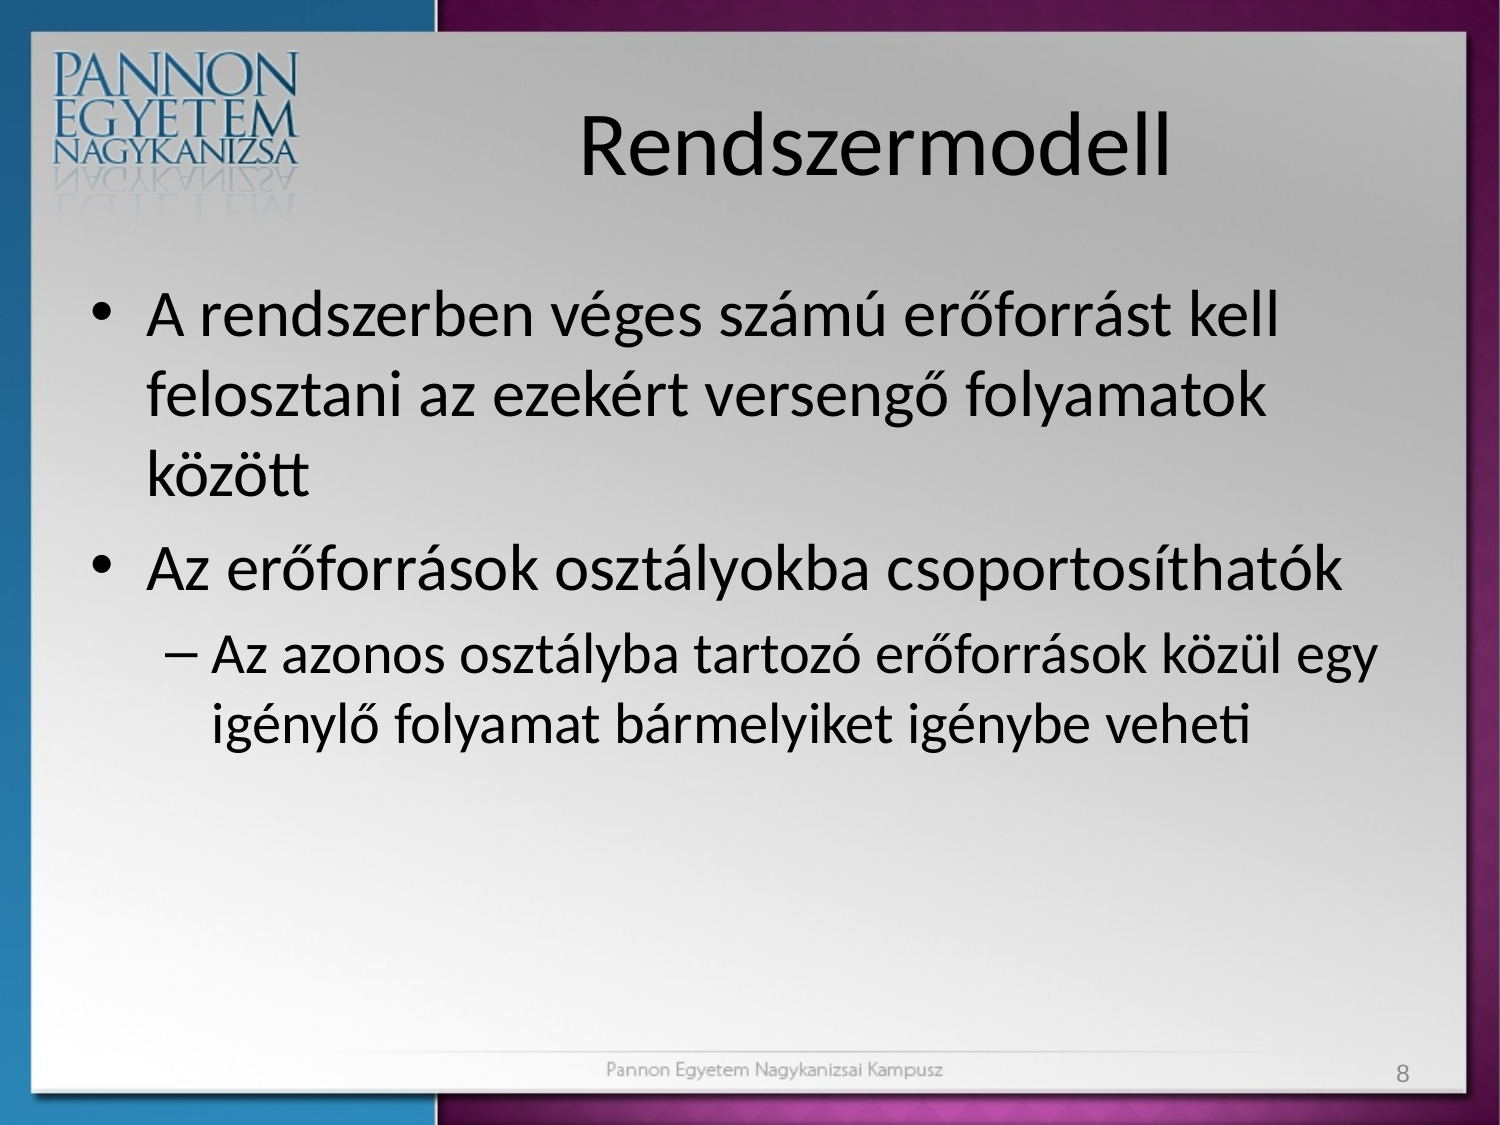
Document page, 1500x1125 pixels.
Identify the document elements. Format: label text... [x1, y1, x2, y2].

picture [0, 0, 1500, 1125]
slide_number 8 [1074, 1042, 1425, 1103]
title Rendszermodell [328, 45, 1425, 233]
list A rendszerben véges számú erőforrást kell felosztani az ezekért versengő folyamatok között Az erőforrások osztályokba csoportosíthatók Az azonos osztályba tartozó erőforrások közül egy igénylő folyamat bármelyiket igénybe veheti [75, 262, 1425, 1075]
